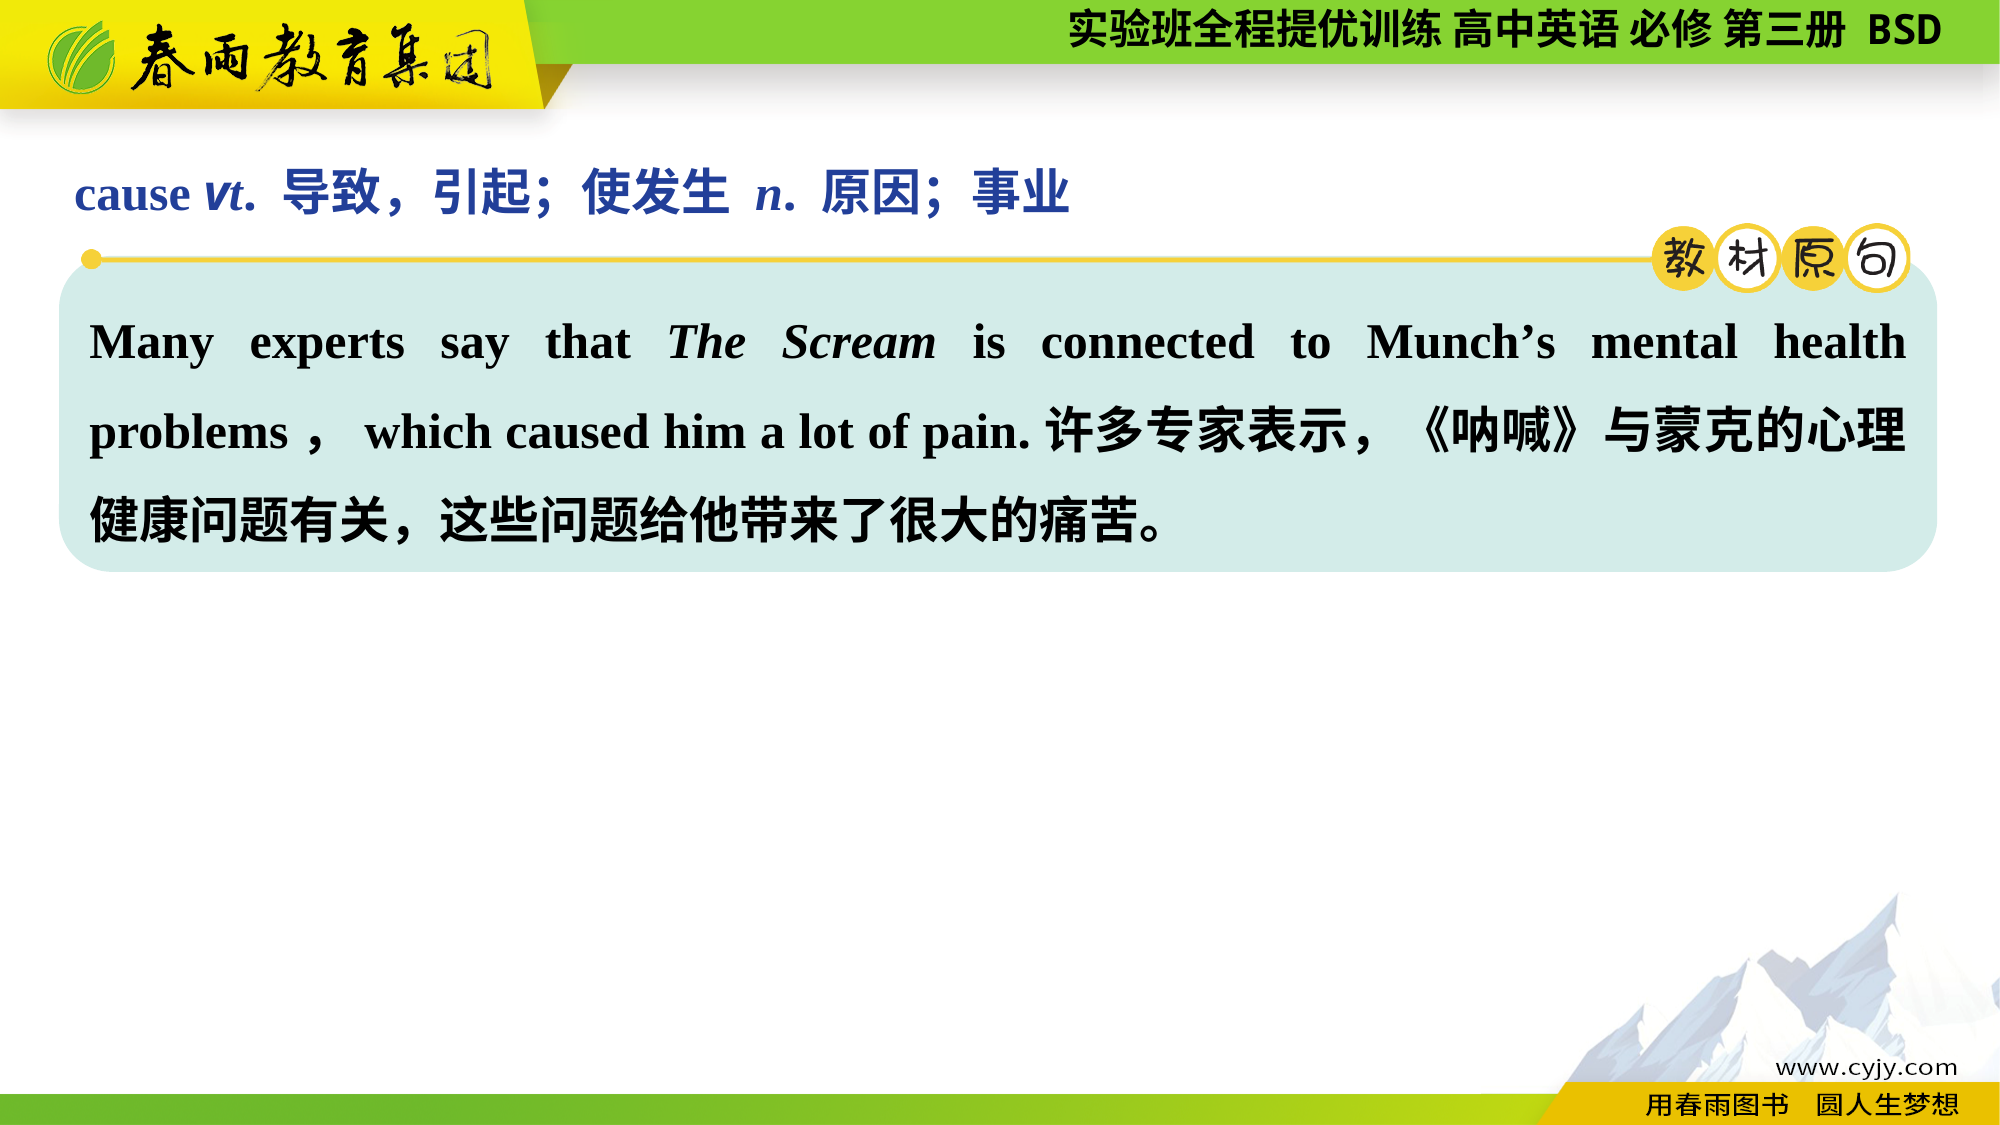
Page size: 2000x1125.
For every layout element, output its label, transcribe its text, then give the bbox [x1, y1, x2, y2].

list cause vt. 导致，引起；使发生 n. 原因；事业 [59, 122, 1944, 229]
text_box Many experts say that The Scream is connected to Munch’s mental health problems，which caused him a lot of pain.许多专家表示，《呐喊》与蒙克的心理健康问题有关，这些问题给他带来了很大的痛苦。 [58, 267, 1938, 572]
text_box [80, 223, 1911, 322]
picture [0, 0, 2000, 1125]
